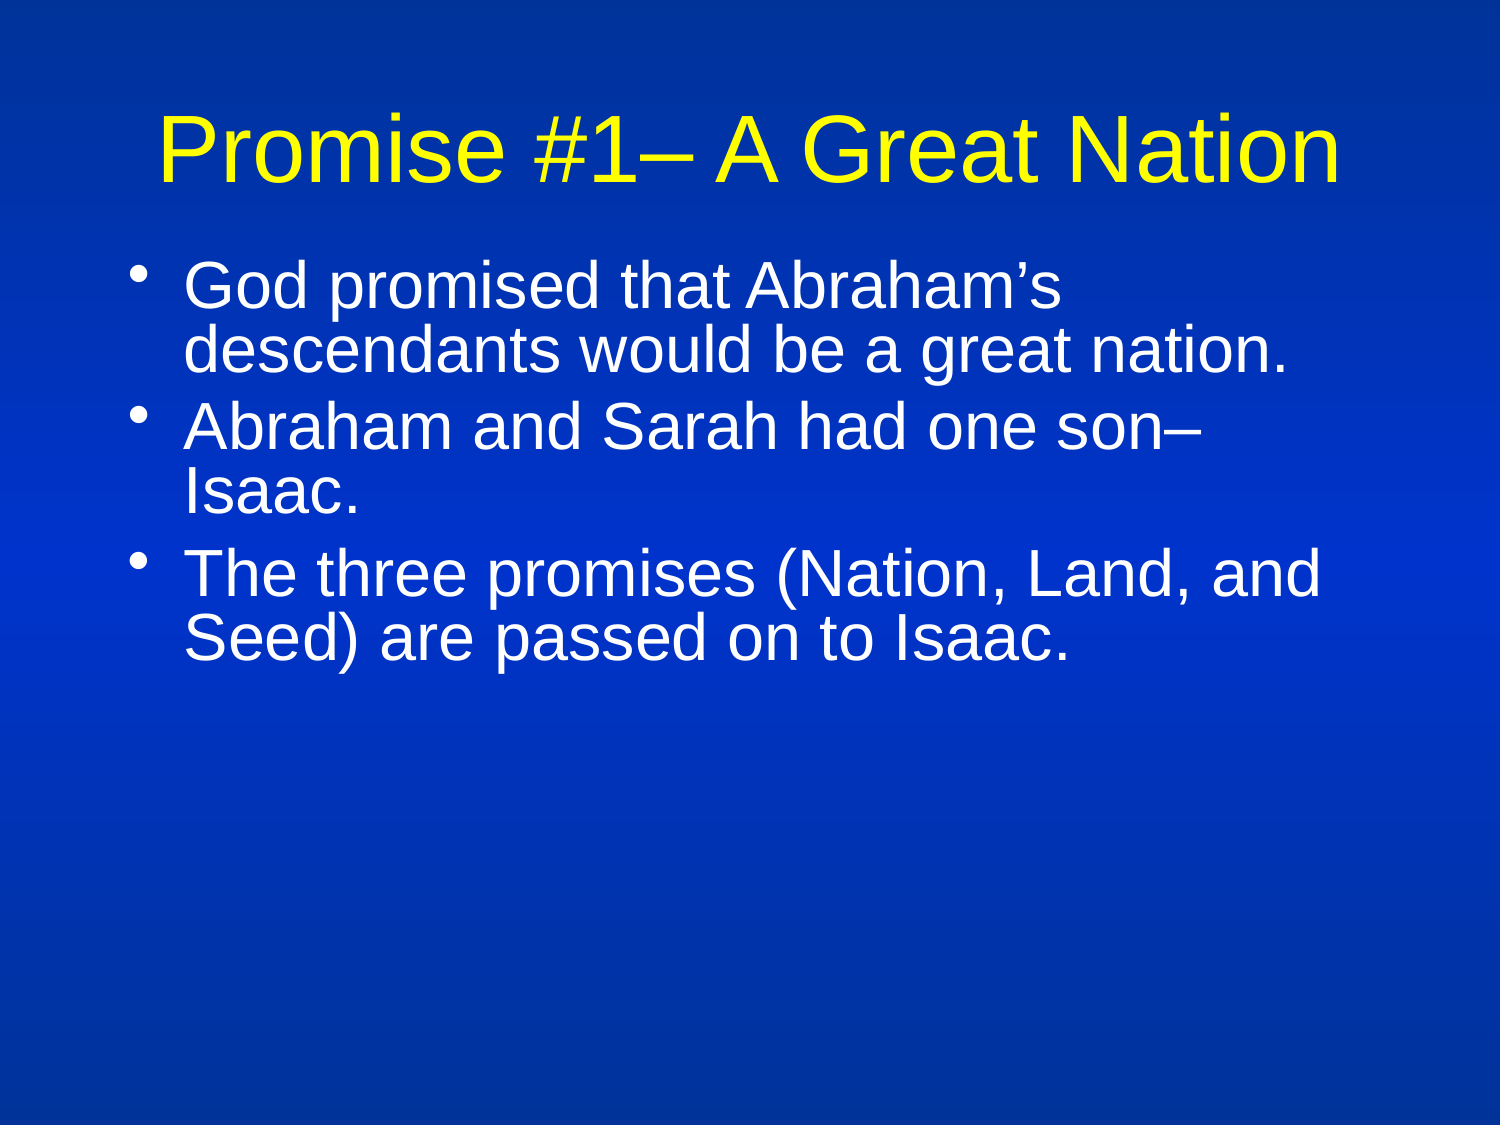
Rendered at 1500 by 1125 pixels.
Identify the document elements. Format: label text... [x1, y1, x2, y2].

title Promise #1– A Great Nation [37, 50, 1463, 238]
list God promised that Abraham’s descendants would be a great nation. Abraham and Sarah had one son– Isaac. [112, 249, 1388, 537]
text_box The three promises (Nation, Land, and Seed) are passed on to Isaac. [112, 537, 1388, 813]
